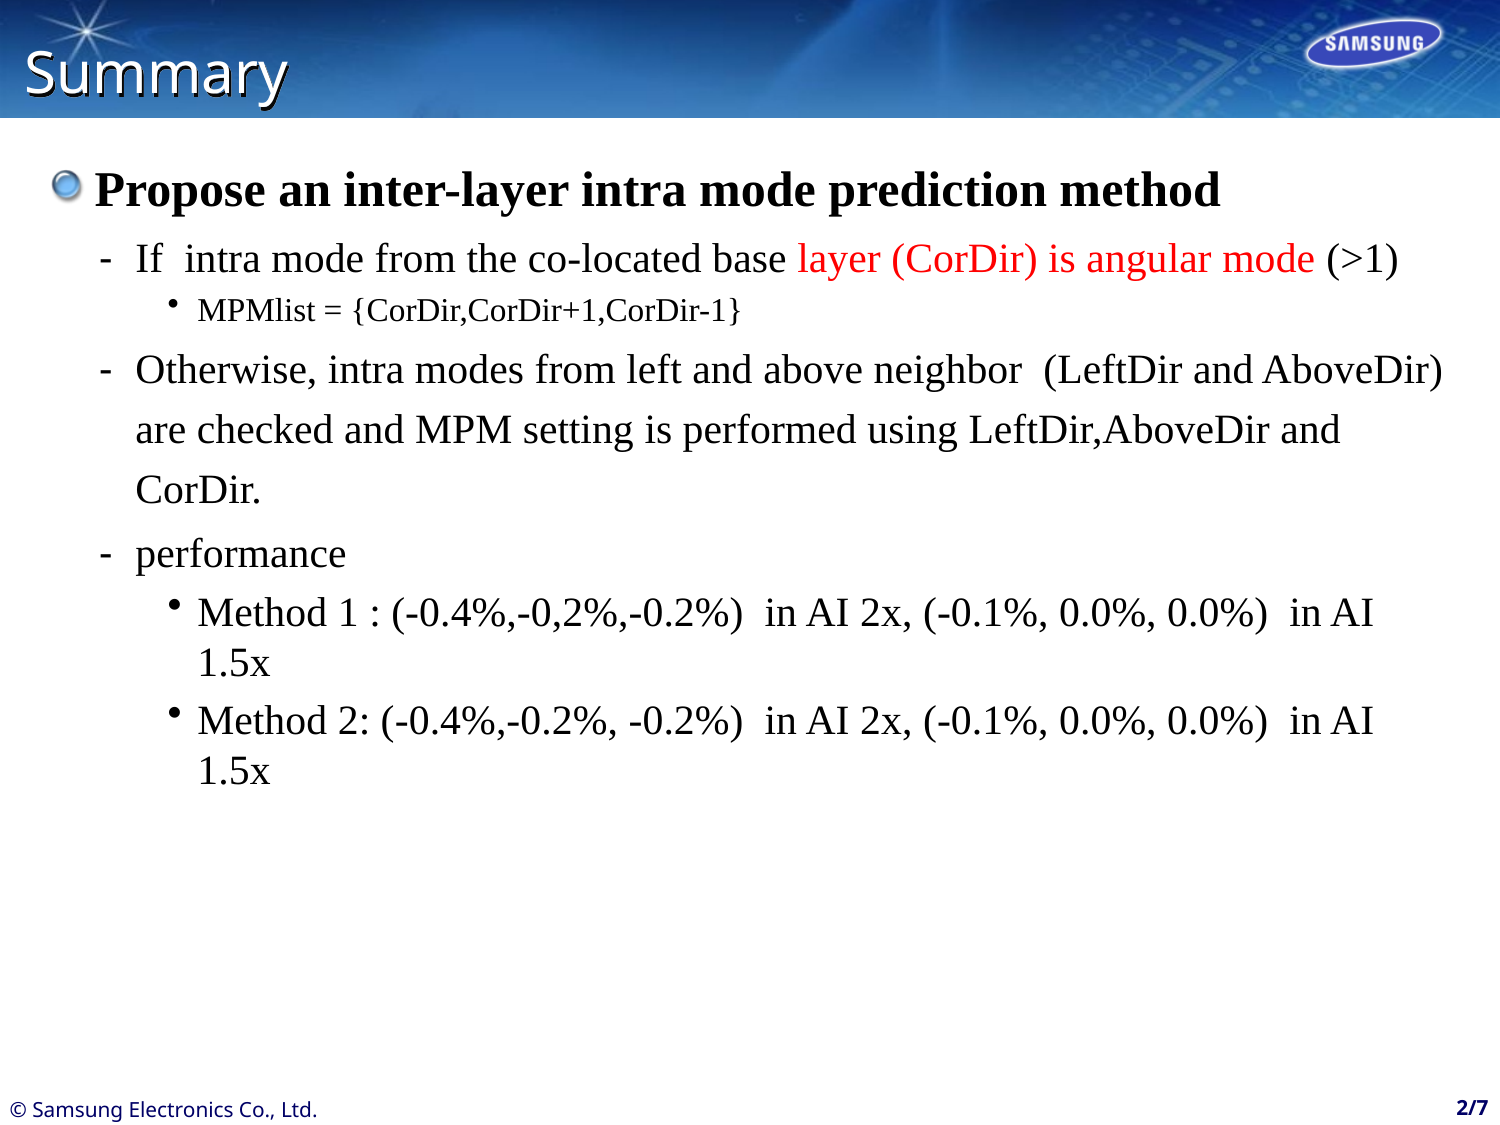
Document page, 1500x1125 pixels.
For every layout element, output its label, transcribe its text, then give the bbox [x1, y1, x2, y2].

picture [50, 169, 85, 205]
list Propose an inter-layer intra mode prediction method If intra mode from the co-located base layer (CorDir) is angular mode (>1) MPMlist = {CorDir,CorDir+1,CorDir-1} Otherwise, intra modes from left and above neighbor (LeftDir and AboveDir) are checked and MPM setting is performed using LeftDir,AboveDir and CorDir. performance Method 1 : (-0.4%,-0,2%,-0.2%) in AI 2x, (-0.1%, 0.0%, 0.0%) in AI 1.5x Method 2: (-0.4%,-0.2%, -0.2%) in AI 2x, (-0.1%, 0.0%, 0.0%) in AI 1.5x [35, 134, 1462, 1049]
picture [0, 0, 1500, 118]
title Summary [9, 40, 1117, 114]
